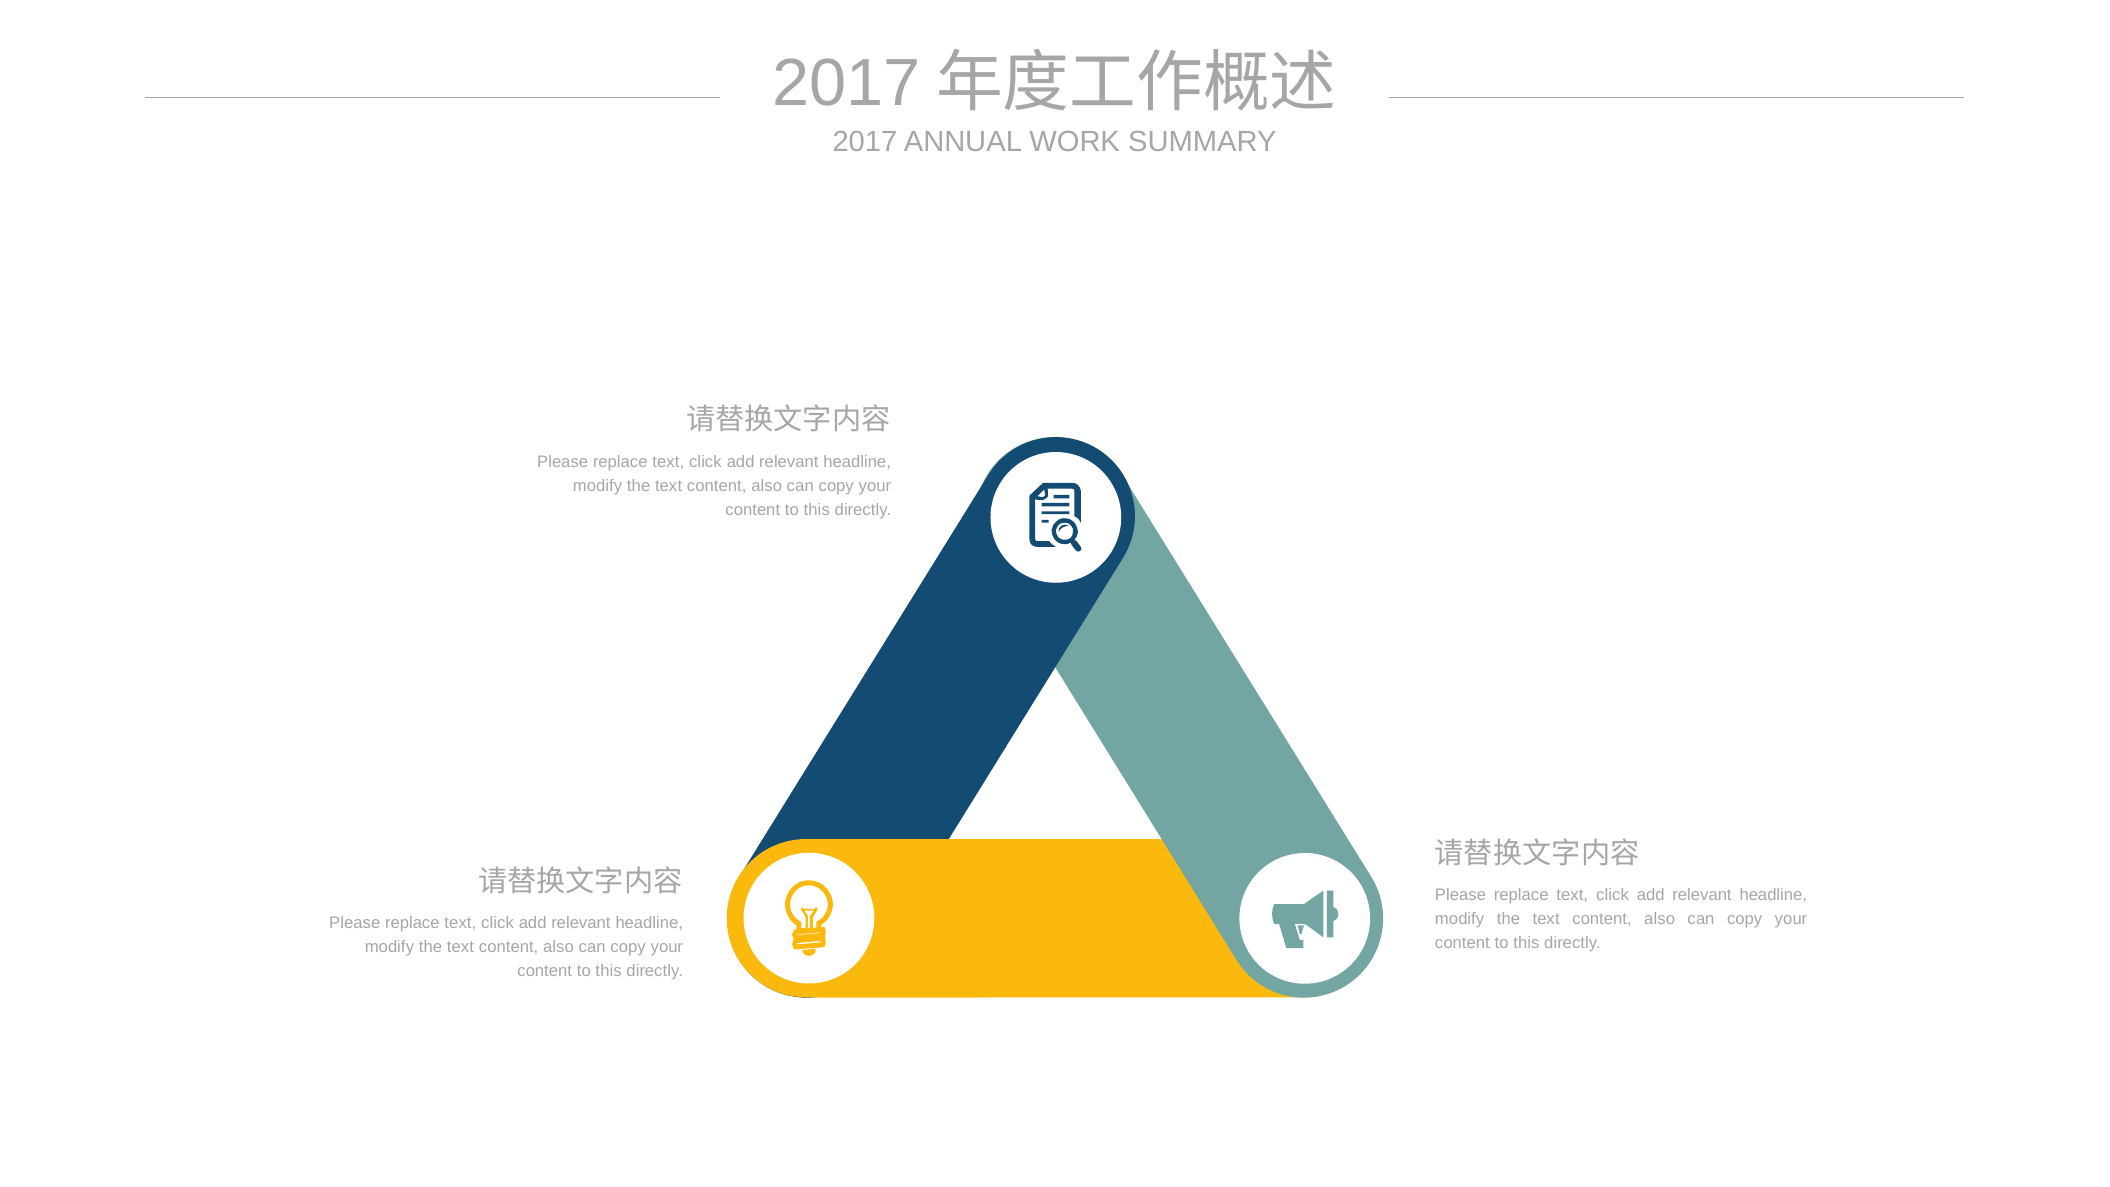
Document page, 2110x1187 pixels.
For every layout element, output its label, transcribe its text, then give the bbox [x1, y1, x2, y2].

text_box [1420, 819, 1823, 959]
text_box 2017年度工作概述 [730, 98, 1379, 119]
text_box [310, 847, 699, 986]
text_box 2017年度工作概述 [730, 38, 1379, 96]
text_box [518, 386, 907, 525]
text_box 2017 ANNUAL WORK SUMMARY [824, 122, 1285, 158]
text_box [726, 401, 1383, 1034]
